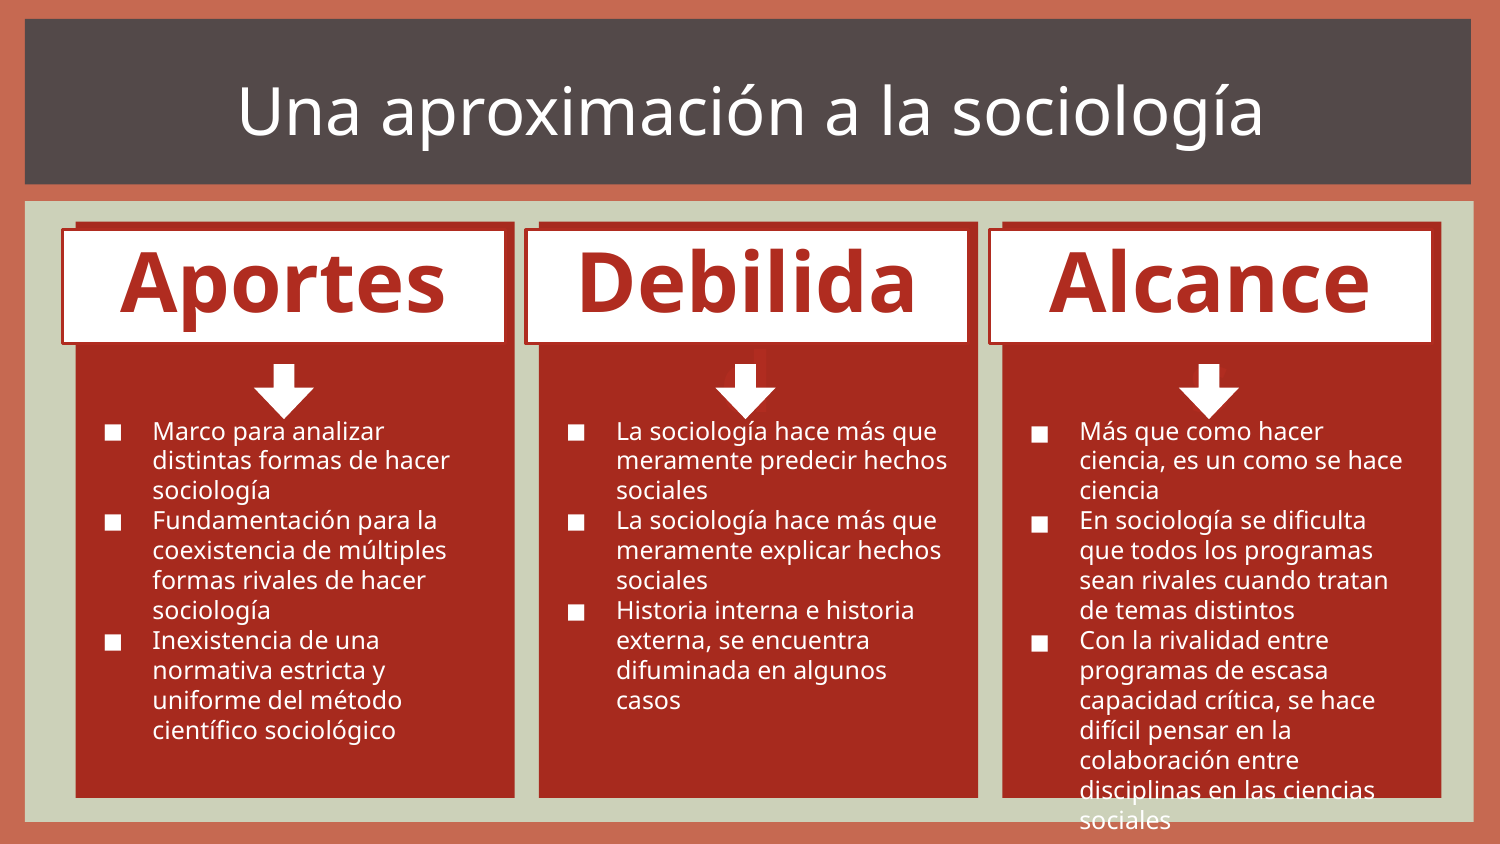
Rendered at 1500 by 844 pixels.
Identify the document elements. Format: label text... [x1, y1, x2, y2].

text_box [525, 213, 979, 799]
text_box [62, 213, 515, 799]
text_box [989, 213, 1442, 799]
title Una aproximación a la sociología [62, 43, 1442, 174]
